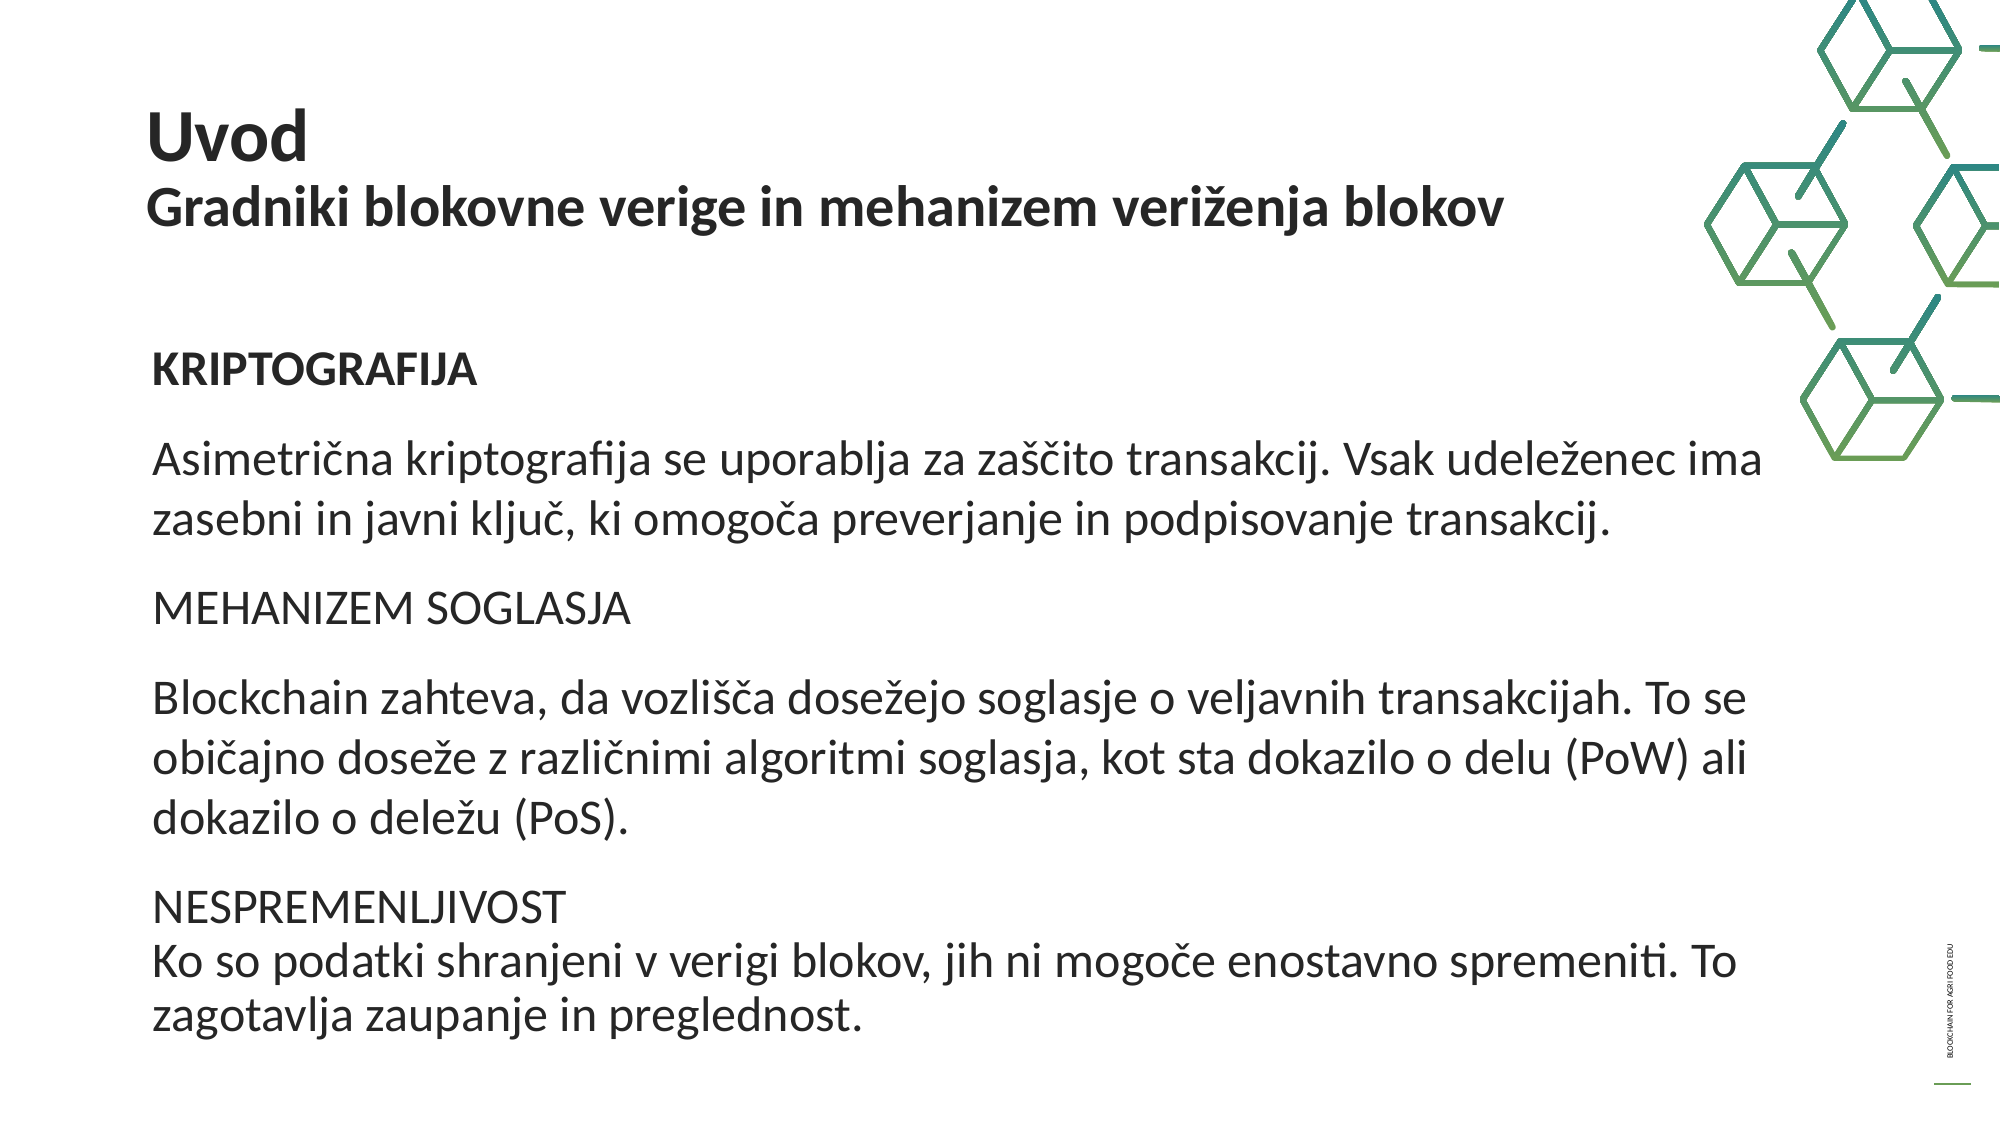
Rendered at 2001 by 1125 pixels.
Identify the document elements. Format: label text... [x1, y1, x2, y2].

list Uvod Gradniki blokovne verige in mehanizem veriženja blokov [130, 78, 1698, 291]
list KRIPTOGRAFIJA Asimetrična kriptografija se uporablja za zaščito transakcij. Vsak udeleženec ima zasebni in javni ključ, ki omogoča preverjanje in podpisovanje transakcij. MEHANIZEM SOGLASJA Blockchain zahteva, da vozlišča dosežejo soglasje o veljavnih transakcijah. To se običajno doseže z različnimi algoritmi soglasja, kot sta dokazilo o delu (PoW) ali dokazilo o deležu (PoS). NESPREMENLJIVOST Ko so podatki shranjeni v verigi blokov, jih ni mogoče enostavno spremeniti. To zagotavlja zaupanje in preglednost. [138, 328, 1877, 960]
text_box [1703, 0, 2000, 462]
